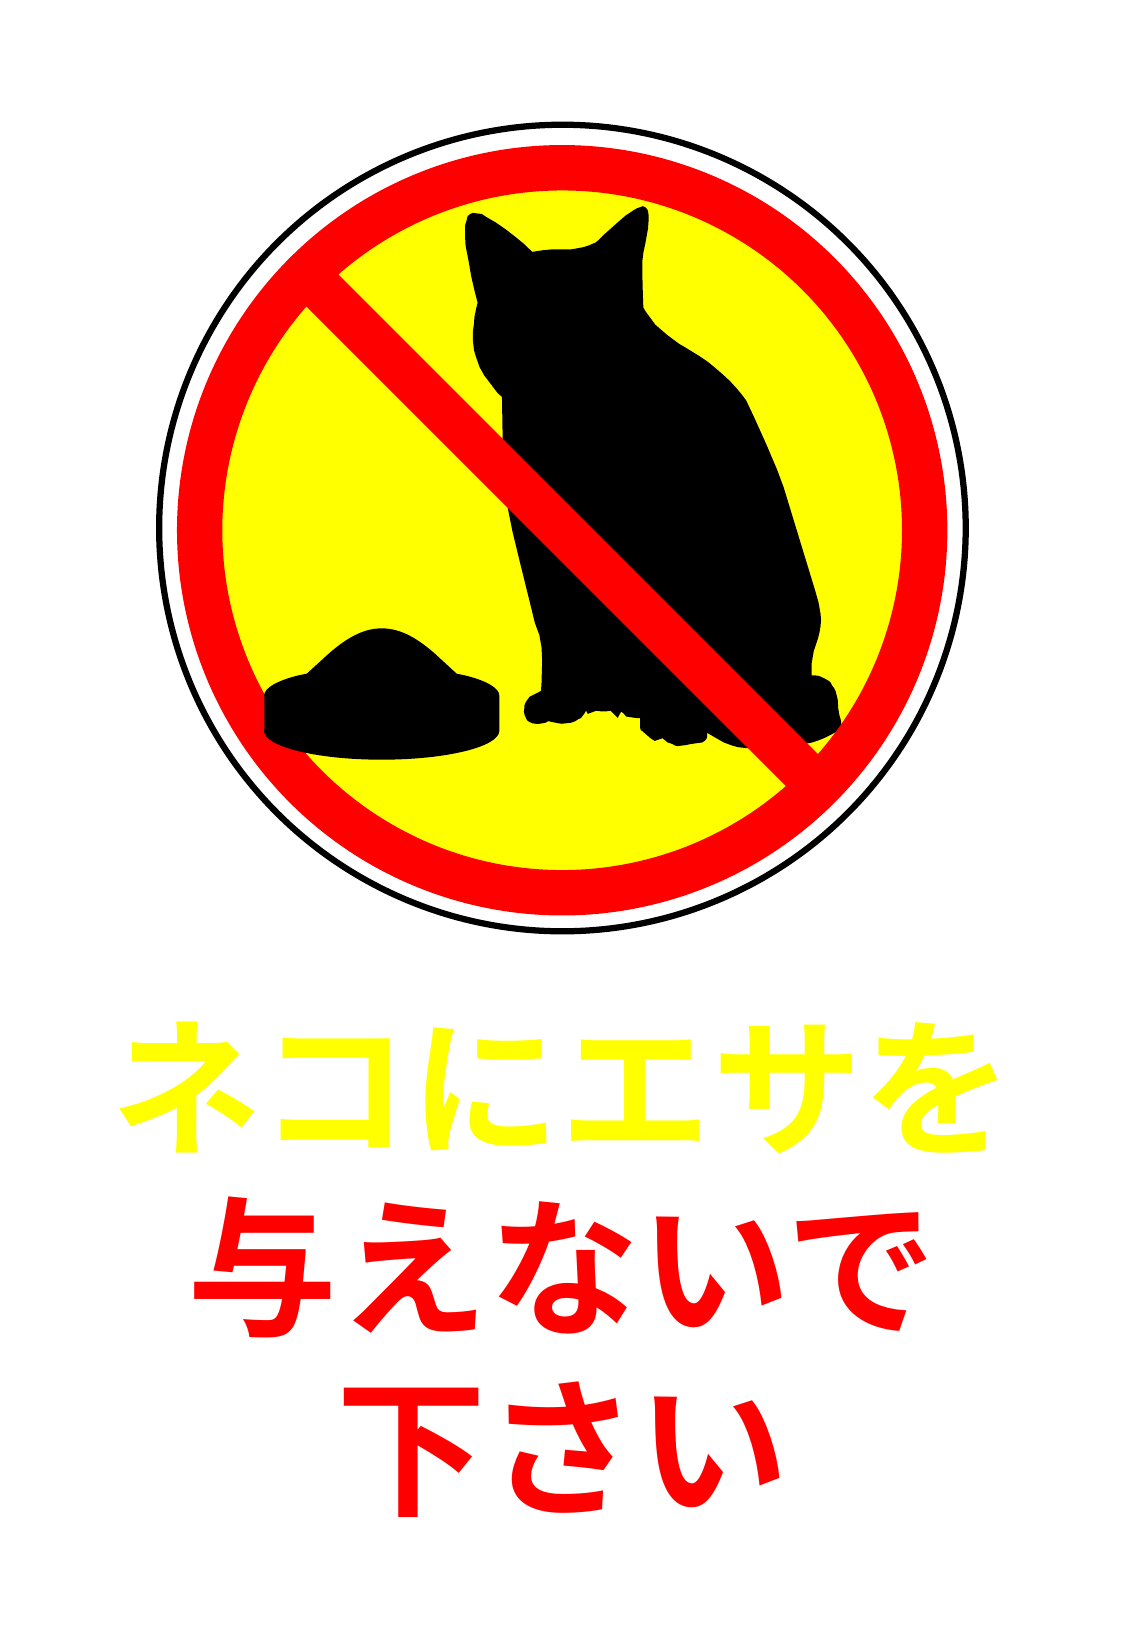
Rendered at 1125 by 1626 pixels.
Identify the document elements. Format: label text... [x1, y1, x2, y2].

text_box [158, 124, 966, 932]
text_box ネコにエサを 与えないで 下さい [0, 986, 1125, 1542]
